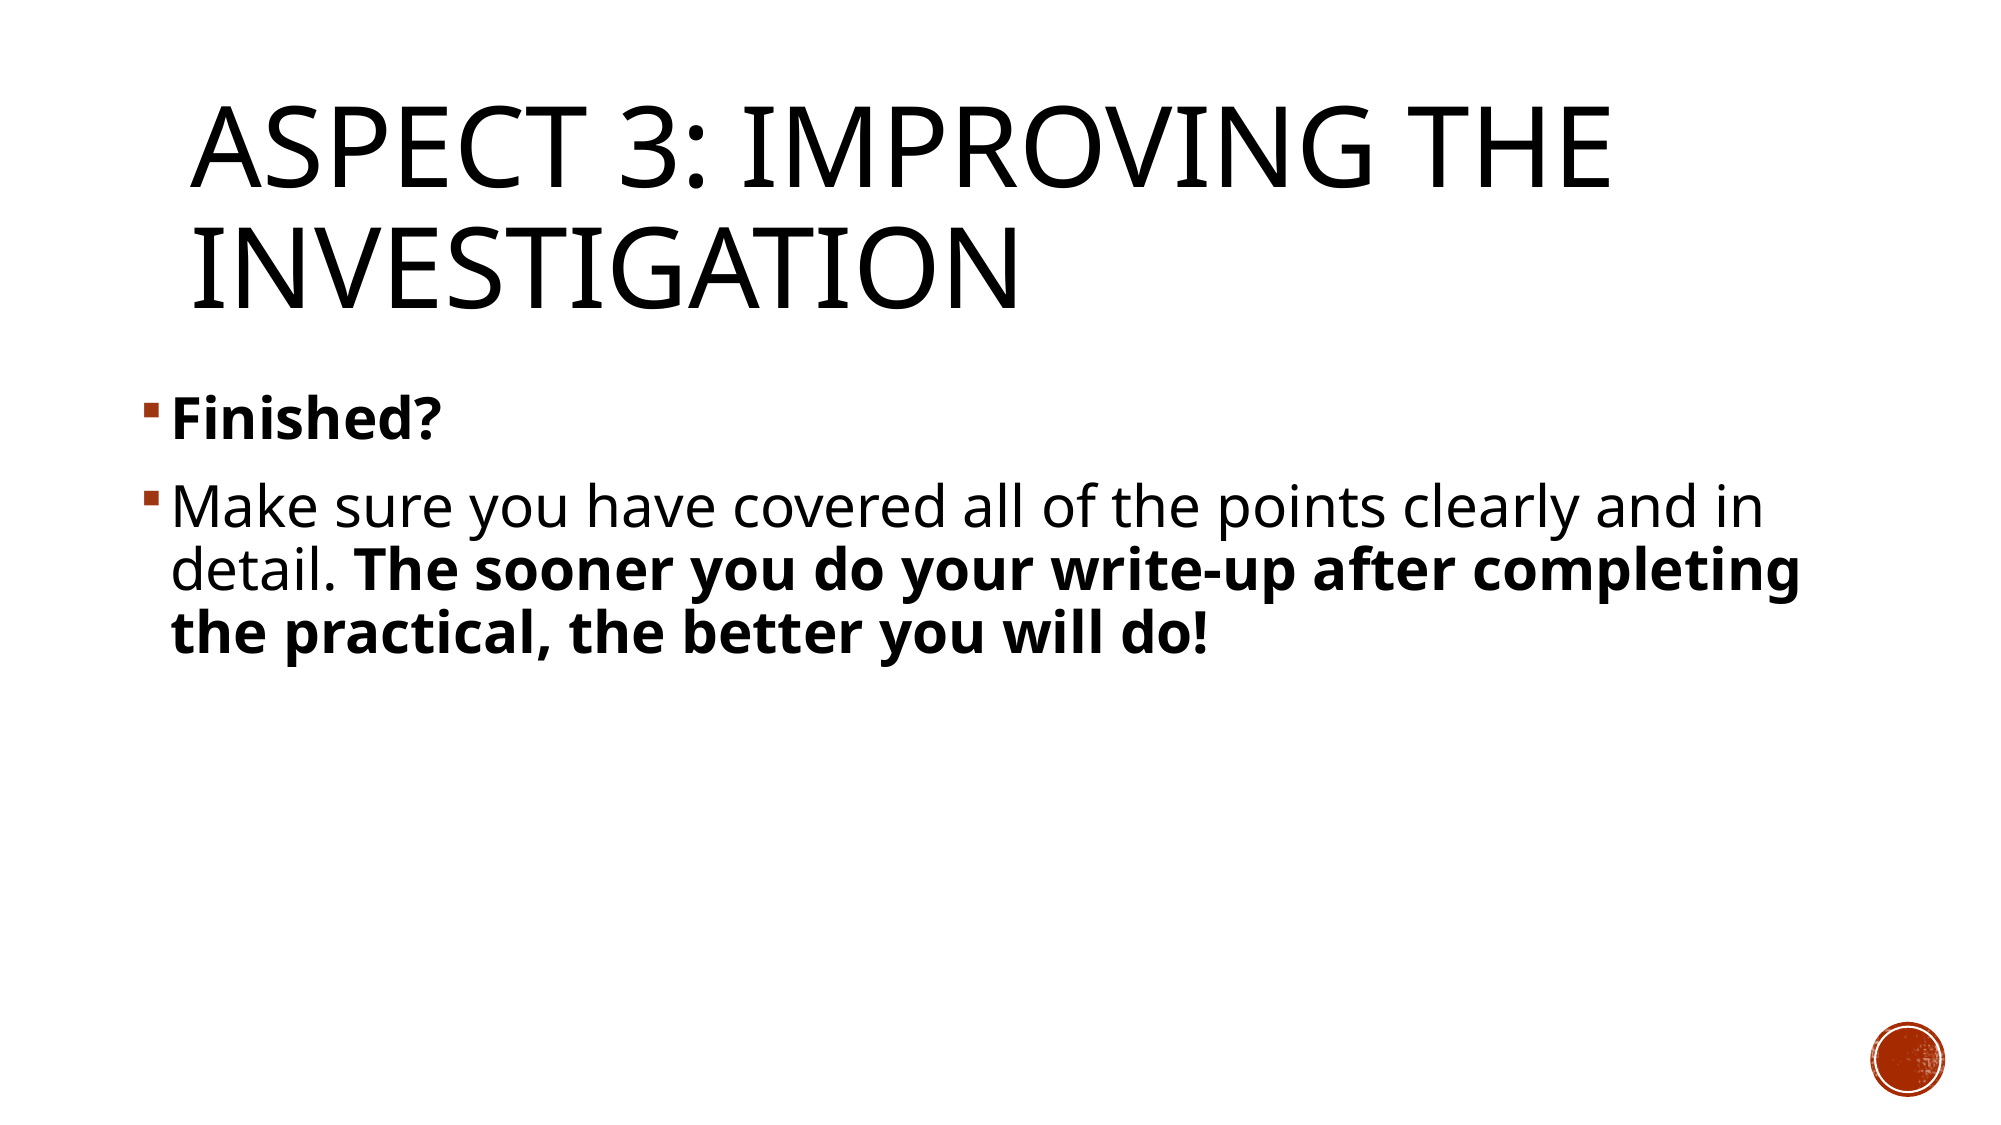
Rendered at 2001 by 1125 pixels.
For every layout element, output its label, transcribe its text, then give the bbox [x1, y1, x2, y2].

text_box Finished? Make sure you have covered all of the points clearly and in detail. The sooner you do your write-up after completing the practical, the better you will do! [125, 381, 1876, 1125]
title Aspect 3: IMPROVING THE INVESTIGATION [175, 79, 1826, 344]
